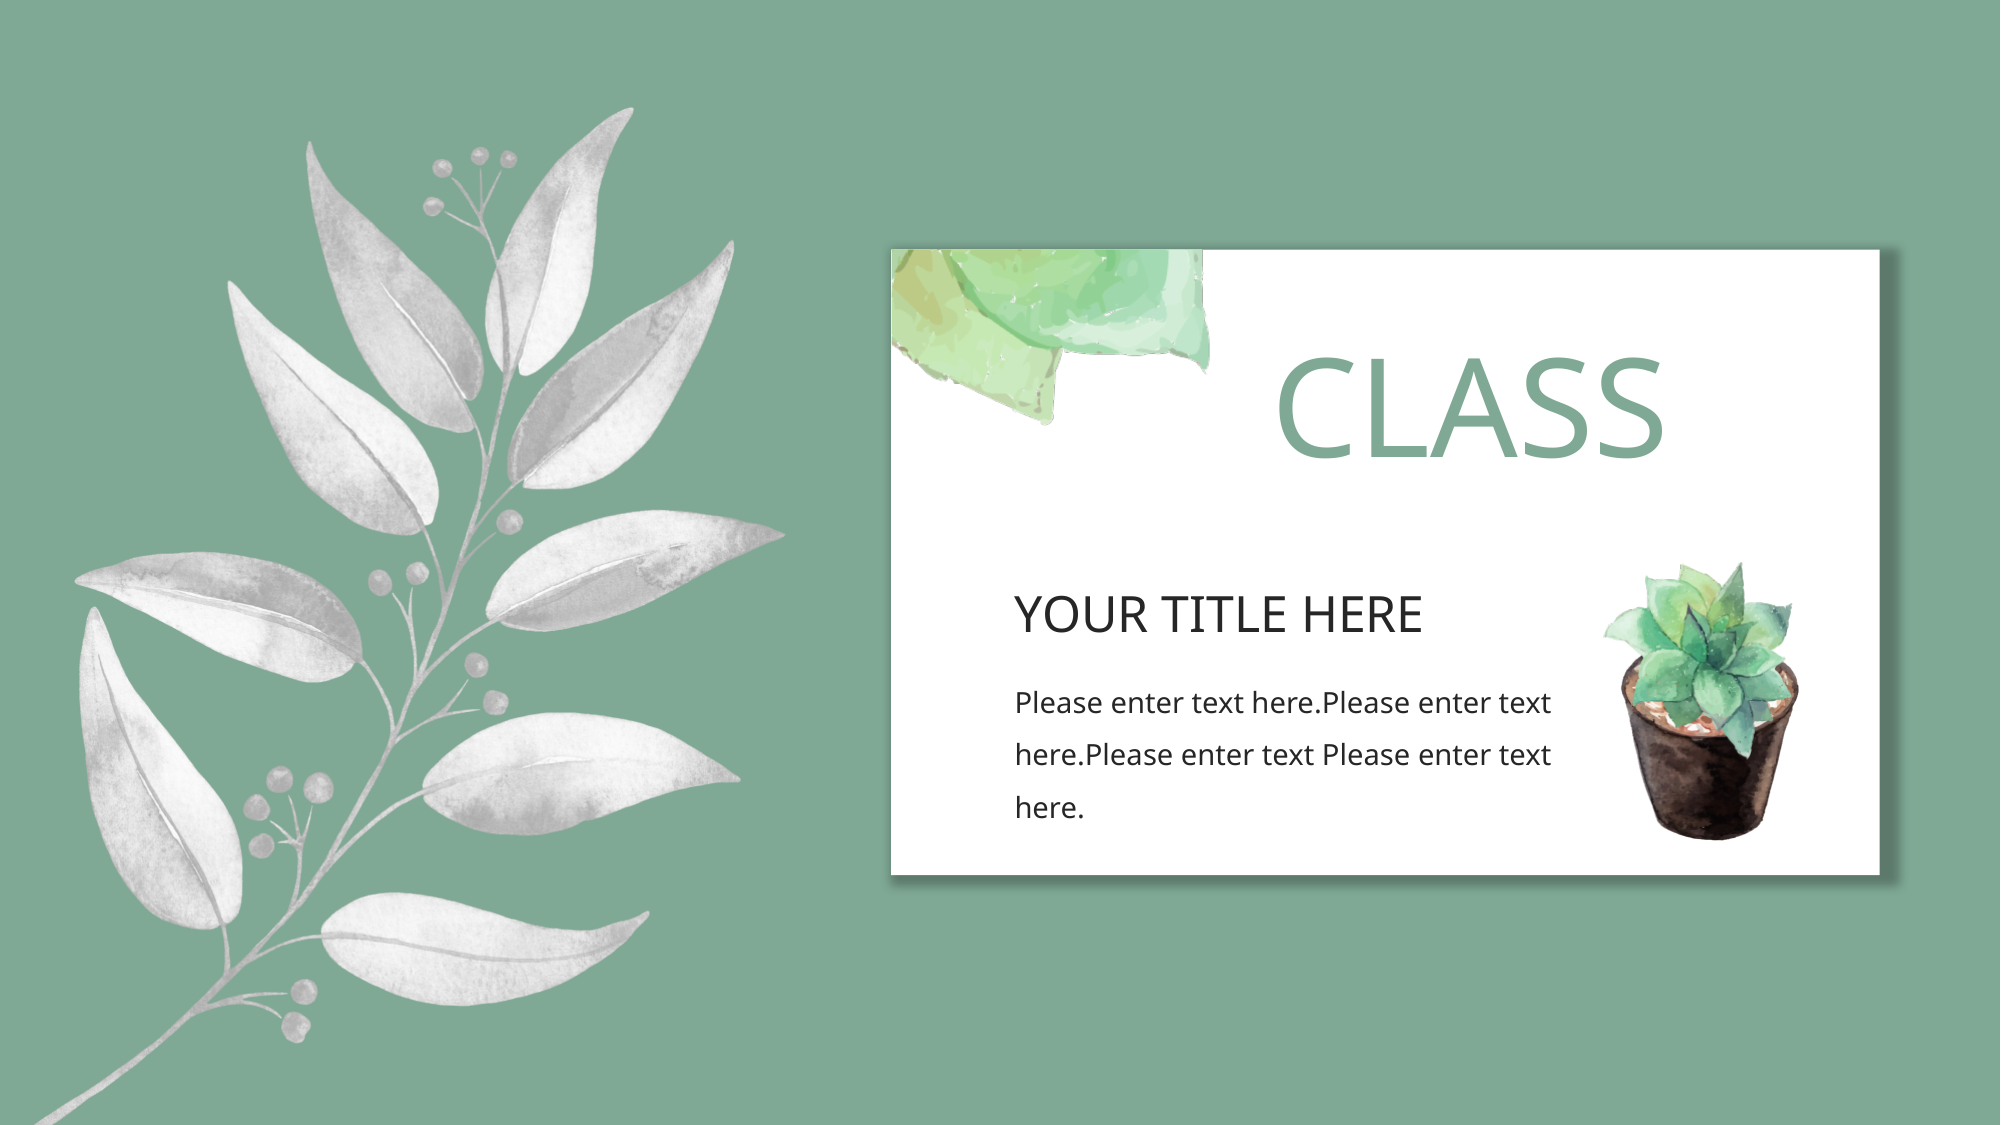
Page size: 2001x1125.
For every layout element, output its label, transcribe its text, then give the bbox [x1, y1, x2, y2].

text_box YOUR TITLE HERE [999, 575, 1523, 647]
picture [1603, 562, 1799, 841]
text_box [890, 249, 1881, 876]
picture [13, 99, 797, 1125]
picture [891, 249, 1400, 432]
text_box Please enter text here.Please enter text here.Please enter text Please enter text here. [999, 659, 1603, 832]
text_box CLASS [1257, 312, 1836, 493]
